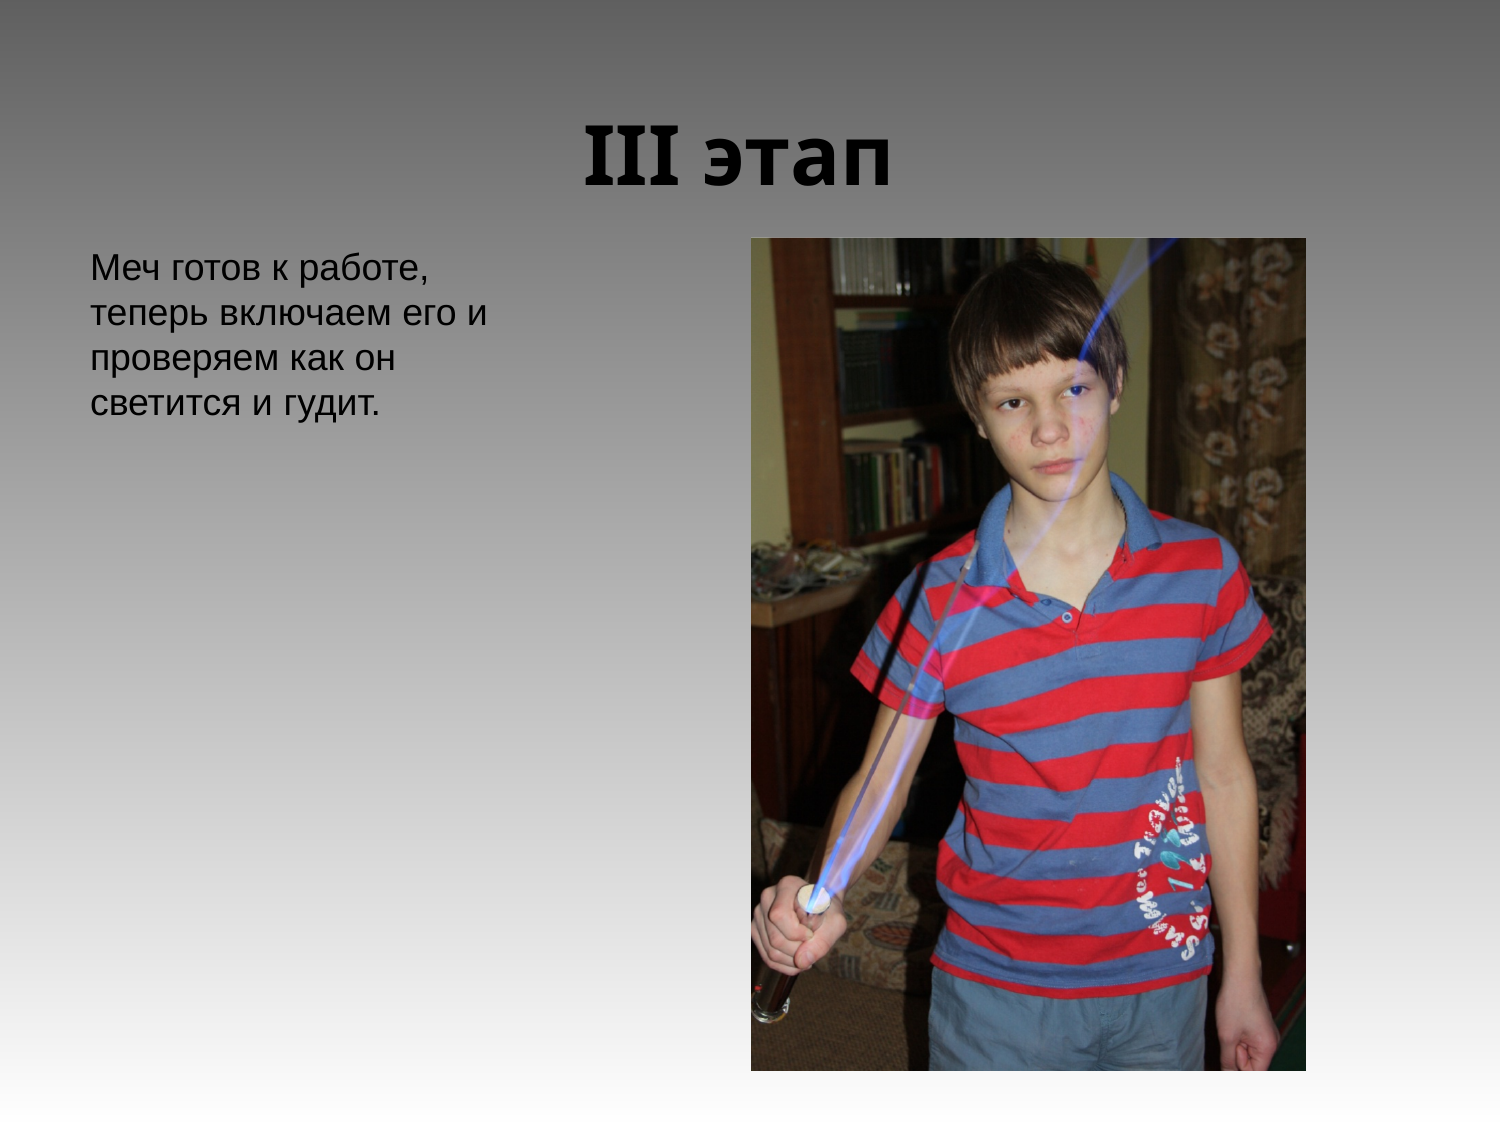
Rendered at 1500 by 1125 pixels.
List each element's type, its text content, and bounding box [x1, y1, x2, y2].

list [610, 376, 1445, 932]
picture [751, 932, 1306, 1070]
title III этап [76, 19, 1402, 210]
list Меч готов к работе, теперь включаем его и проверяем как он светится и гудит. [75, 235, 569, 1005]
picture [751, 239, 1306, 376]
